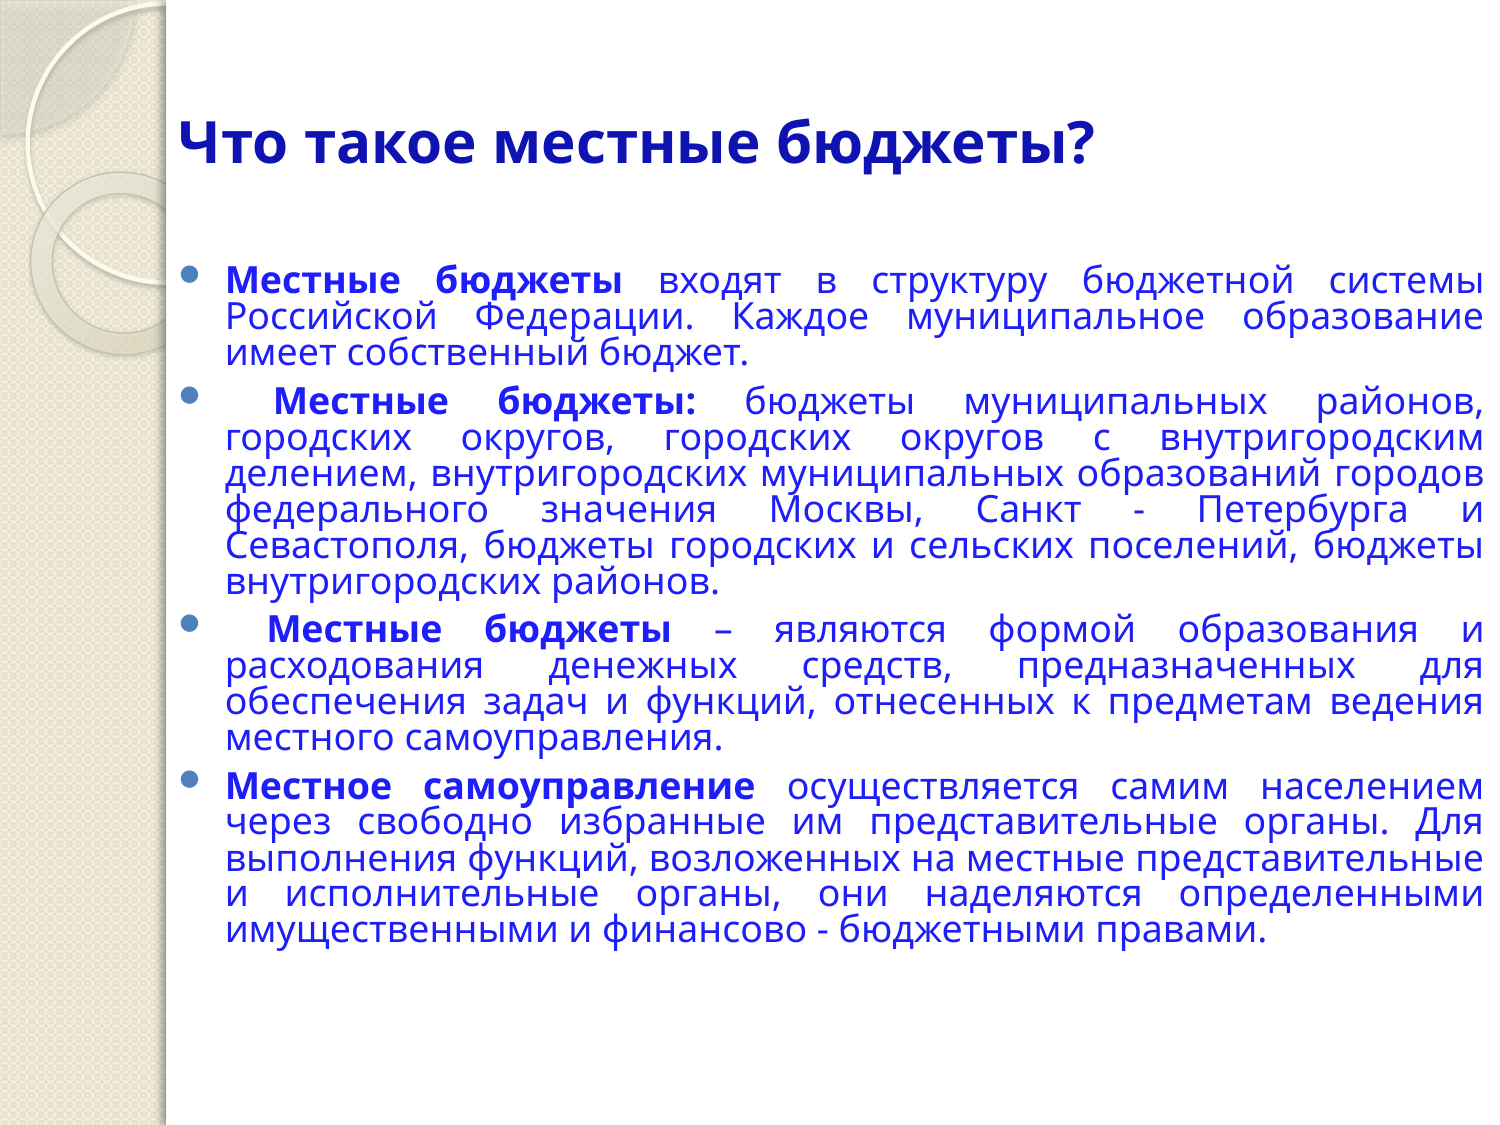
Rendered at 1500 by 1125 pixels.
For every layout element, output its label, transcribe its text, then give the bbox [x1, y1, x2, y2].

list Местные бюджеты входят в структуру бюджетной системы Российской Федерации. Каждое муниципальное образование имеет собственный бюджет. Местные бюджеты: бюджеты муниципальных районов, городских округов, городских округов с внутригородским делением, внутригородских муниципальных образований городов федерального значения Москвы, Санкт - Петербурга и Севастополя, бюджеты городских и сельских поселений, бюджеты внутригородских районов. Местные бюджеты – являются формой образования и расходования денежных средств, предназначенных для обеспечения задач и функций, отнесенных к предметам ведения местного самоуправления. Местное самоуправление осуществляется самим населением через свободно избранные им представительные органы. Для выполнения функций, возложенных на местные представительные и исполнительные органы, они наделяются определенными имущественными и финансово - бюджетными правами. [150, 257, 1500, 1026]
title Что такое местные бюджеты? [164, 46, 1500, 235]
